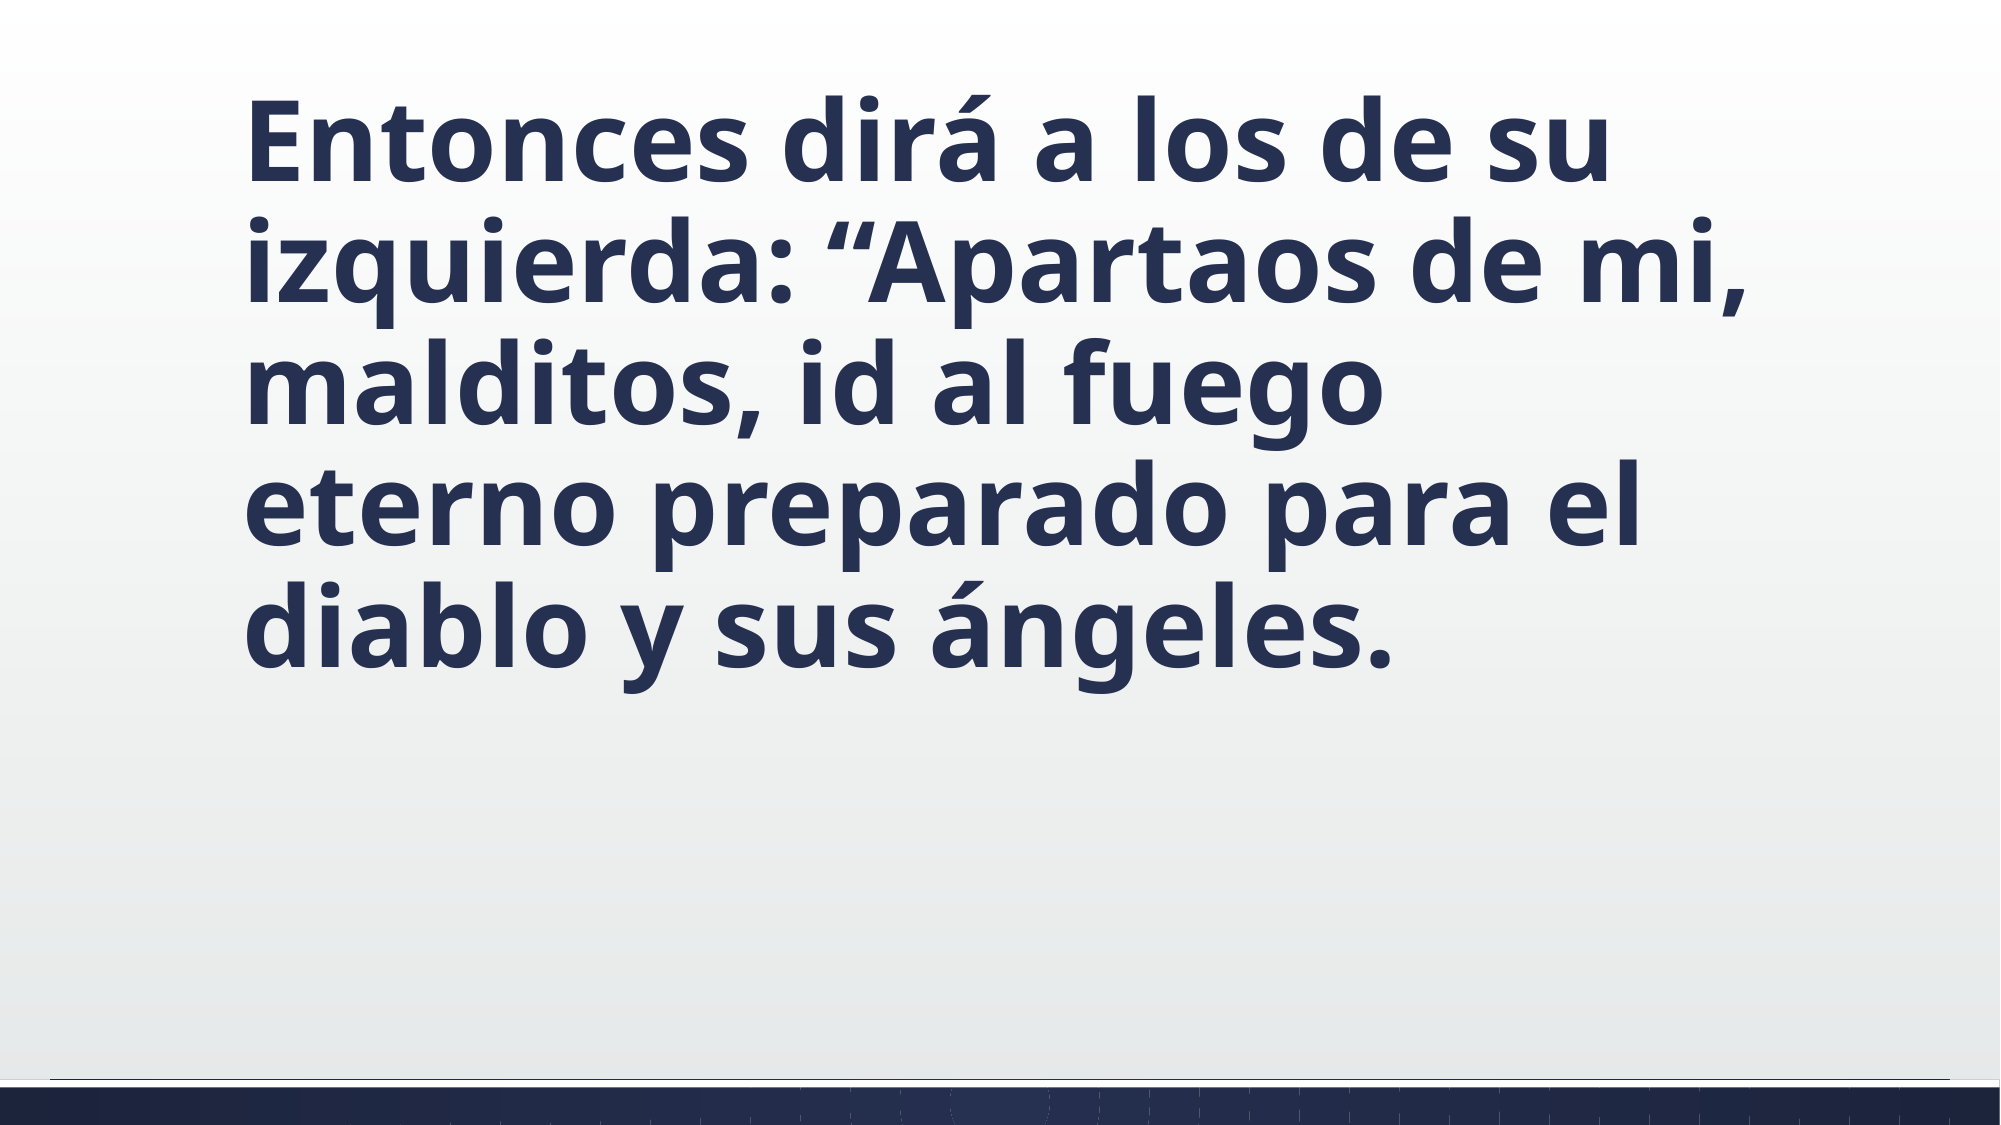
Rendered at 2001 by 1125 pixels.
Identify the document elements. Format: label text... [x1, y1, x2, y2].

list Entonces dirá a los de su izquierda: “Apartaos de mi, malditos, id al fuego eterno preparado para el diablo y sus ángeles. [219, 76, 1780, 990]
